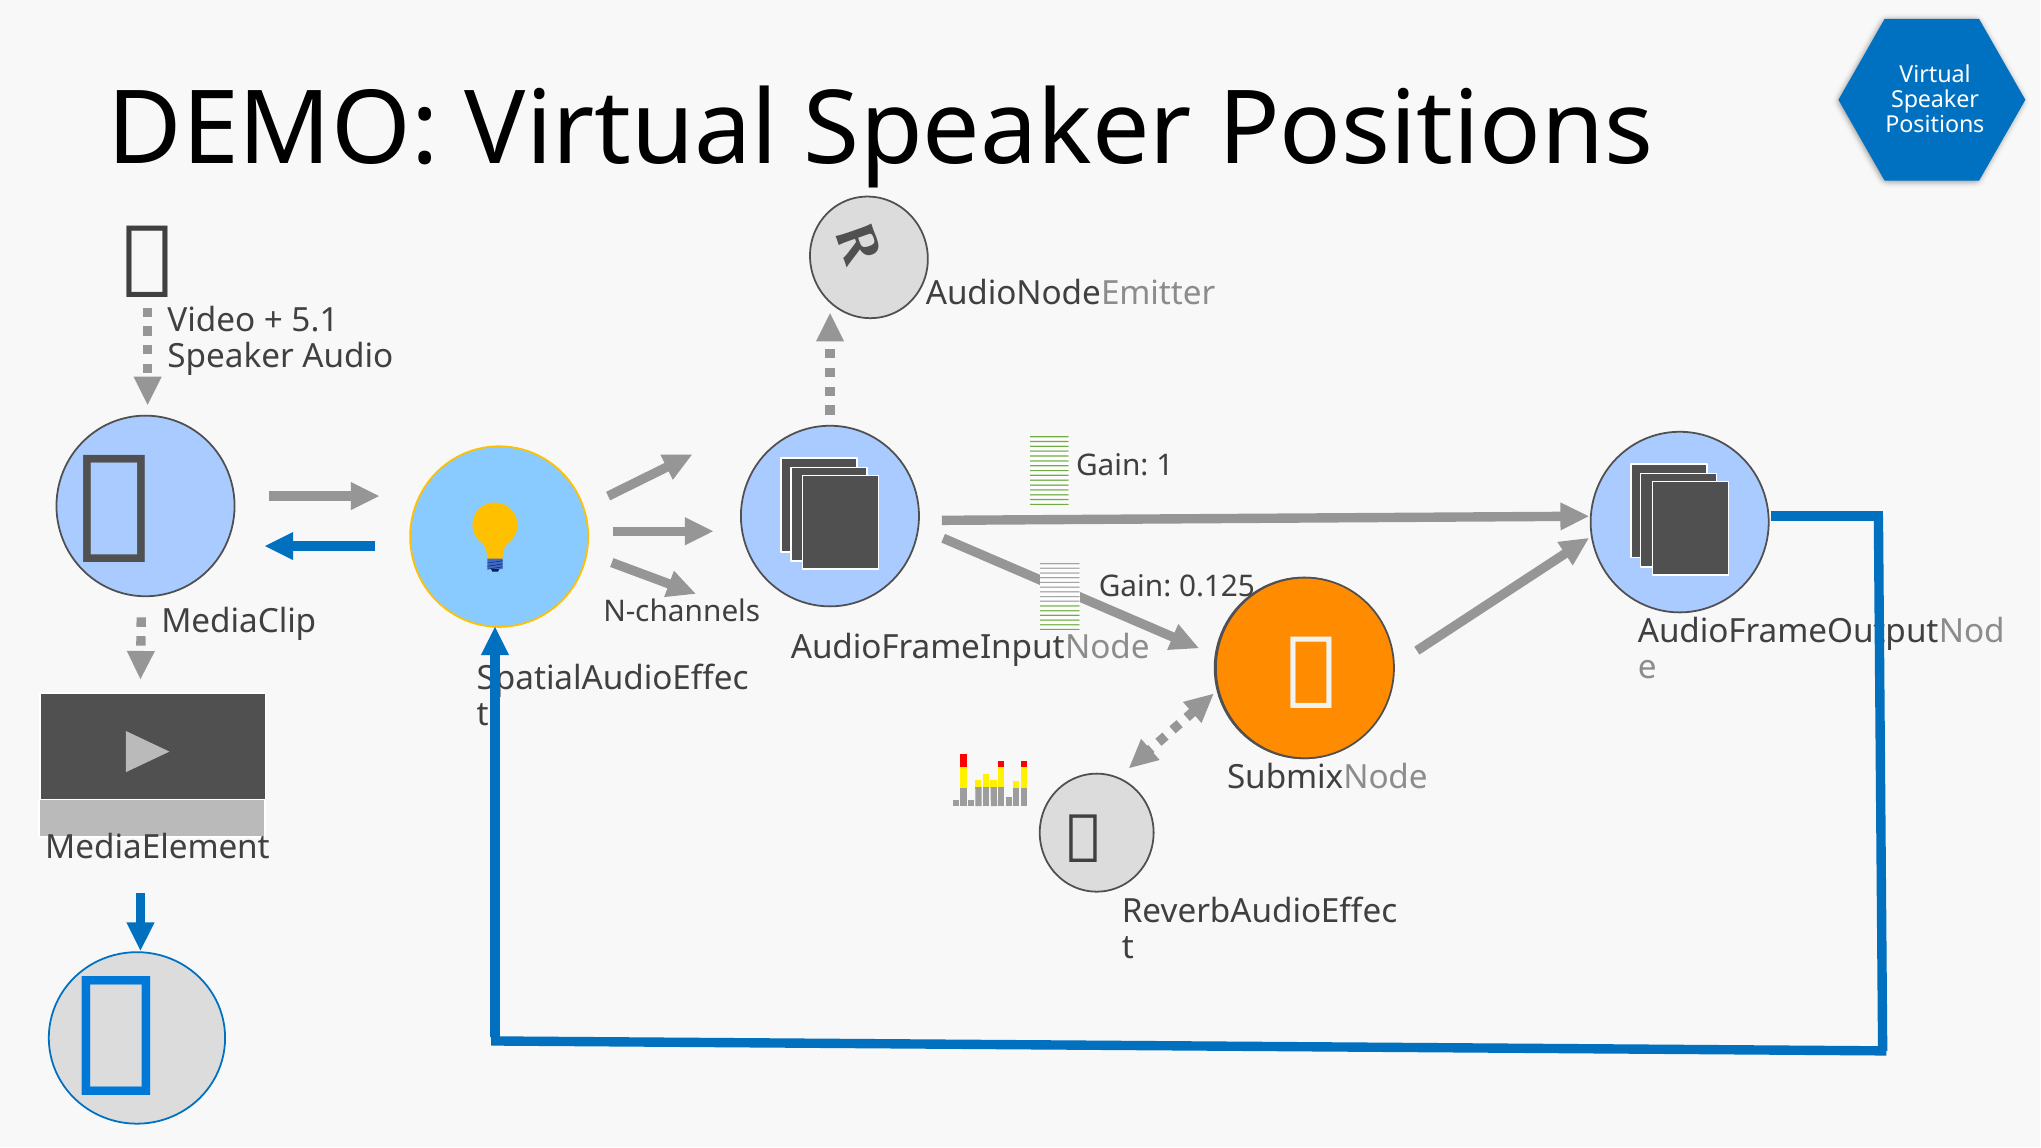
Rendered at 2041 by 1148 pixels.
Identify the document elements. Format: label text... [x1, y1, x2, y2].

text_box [14, 515, 1887, 1140]
list DEMO: Virtual Speaker Positions [83, 60, 1838, 181]
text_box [39, 190, 498, 515]
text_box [1838, 18, 2026, 181]
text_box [740, 196, 2041, 955]
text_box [498, 445, 740, 515]
